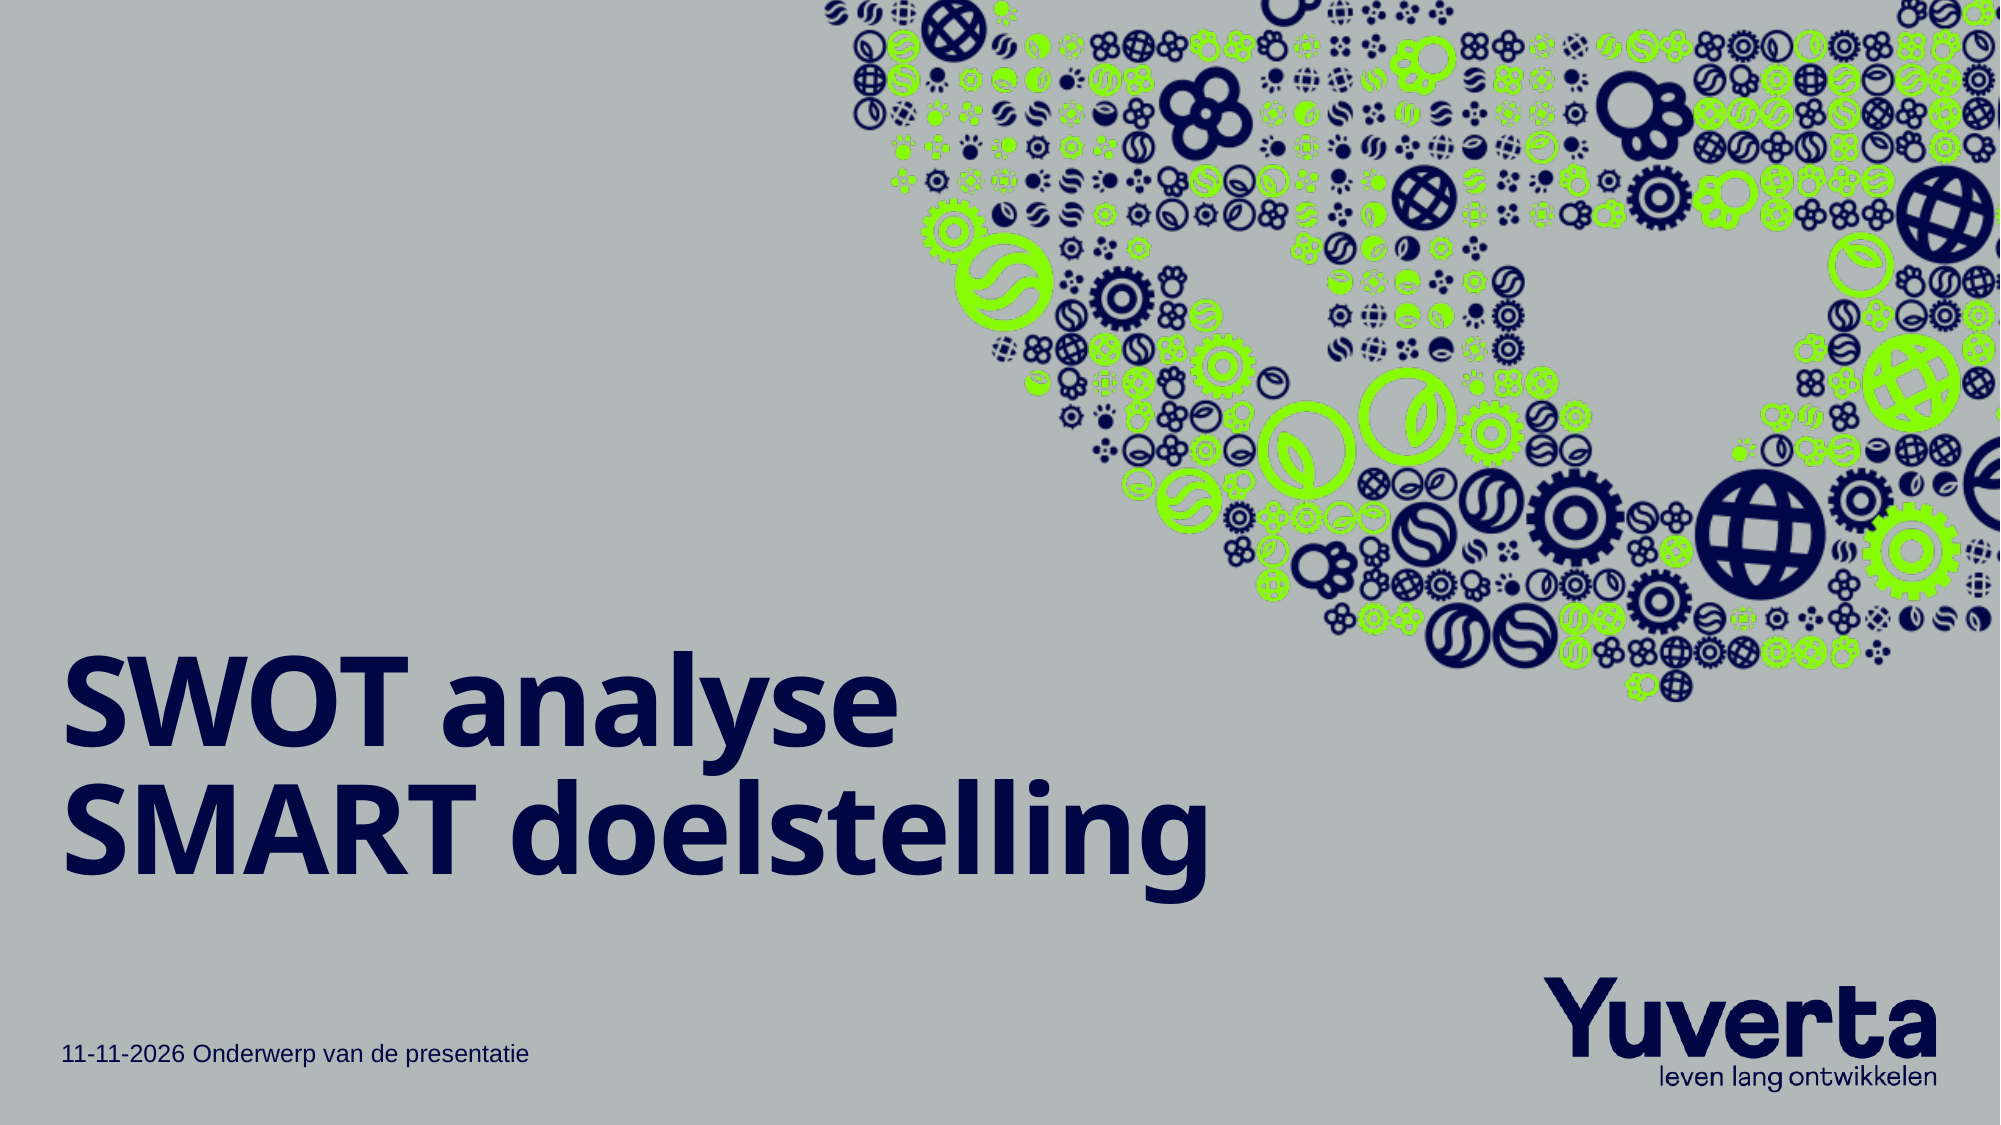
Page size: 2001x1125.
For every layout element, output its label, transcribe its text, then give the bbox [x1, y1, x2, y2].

footer Onderwerp van de presentatie [193, 1037, 1000, 1073]
picture [0, 0, 2000, 1125]
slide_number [60, 1037, 193, 1073]
title SWOT analyse SMART doelstelling [60, 492, 1485, 900]
